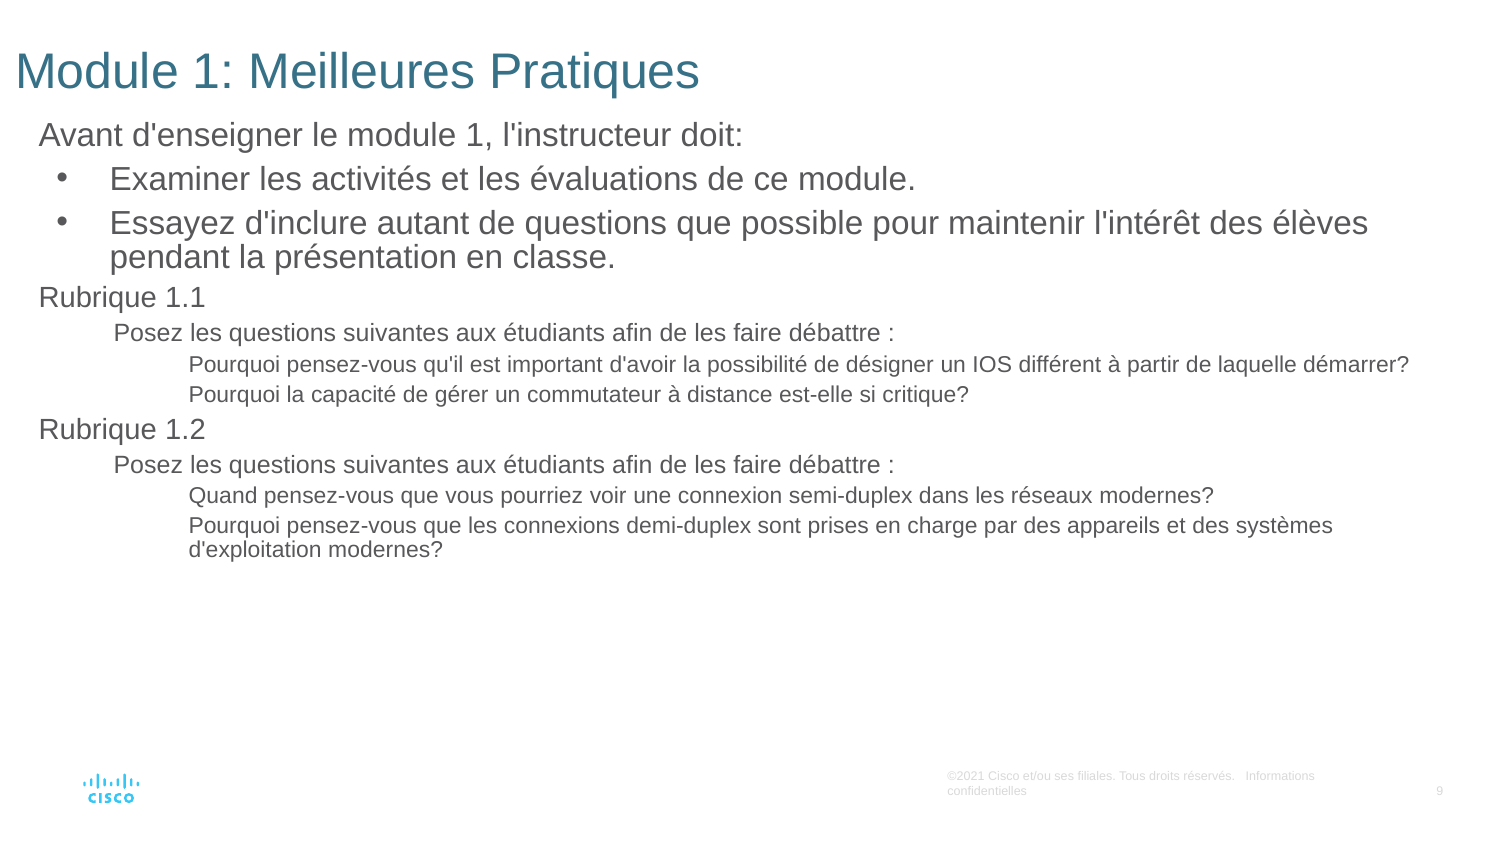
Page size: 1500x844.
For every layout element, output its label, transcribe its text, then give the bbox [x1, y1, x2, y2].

list Avant d'enseigner le module 1, l'instructeur doit: Examiner les activités et les évaluations de ce module. Essayez d'inclure autant de questions que possible pour maintenir l'intérêt des élèves pendant la présentation en classe. Rubrique 1.1 Posez les questions suivantes aux étudiants afin de les faire débattre : Pourquoi pensez-vous qu'il est important d'avoir la possibilité de désigner un IOS différent à partir de laquelle démarrer? Pourquoi la capacité de gérer un commutateur à distance est-elle si critique? Rubrique 1.2 Posez les questions suivantes aux étudiants afin de les faire débattre : Quand pensez-vous que vous pourriez voir une connexion semi-duplex dans les réseaux modernes? Pourquoi pensez-vous que les connexions demi-duplex sont prises en charge par des appareils et des systèmes d'exploitation modernes? [23, 112, 1477, 794]
title Module 1: Meilleures Pratiques [0, 6, 1500, 131]
